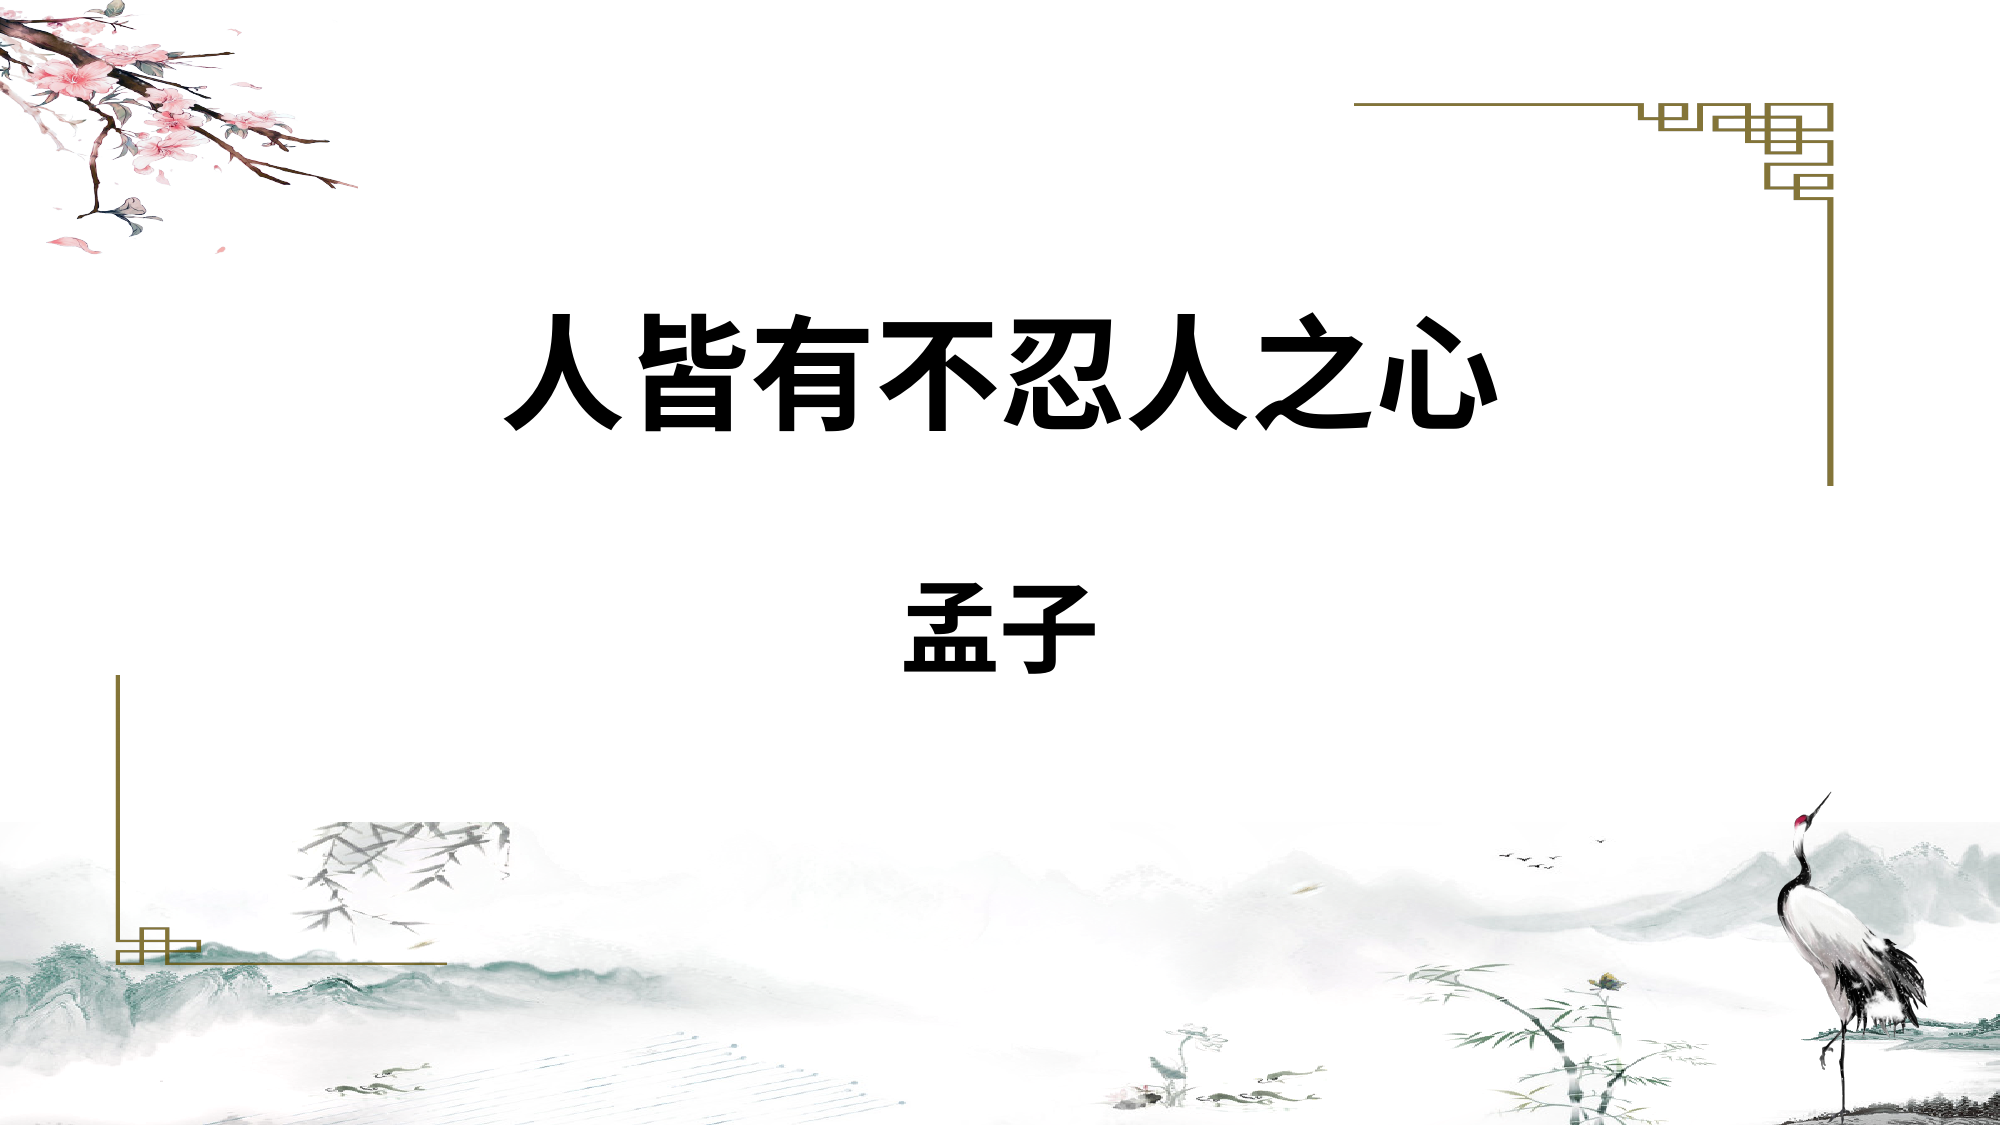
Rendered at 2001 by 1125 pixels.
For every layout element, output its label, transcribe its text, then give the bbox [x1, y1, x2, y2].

picture [0, 0, 358, 317]
picture [1353, 87, 1866, 486]
text_box 人皆有不忍人之心 孟子 [0, 287, 2000, 693]
picture [0, 675, 2000, 1125]
